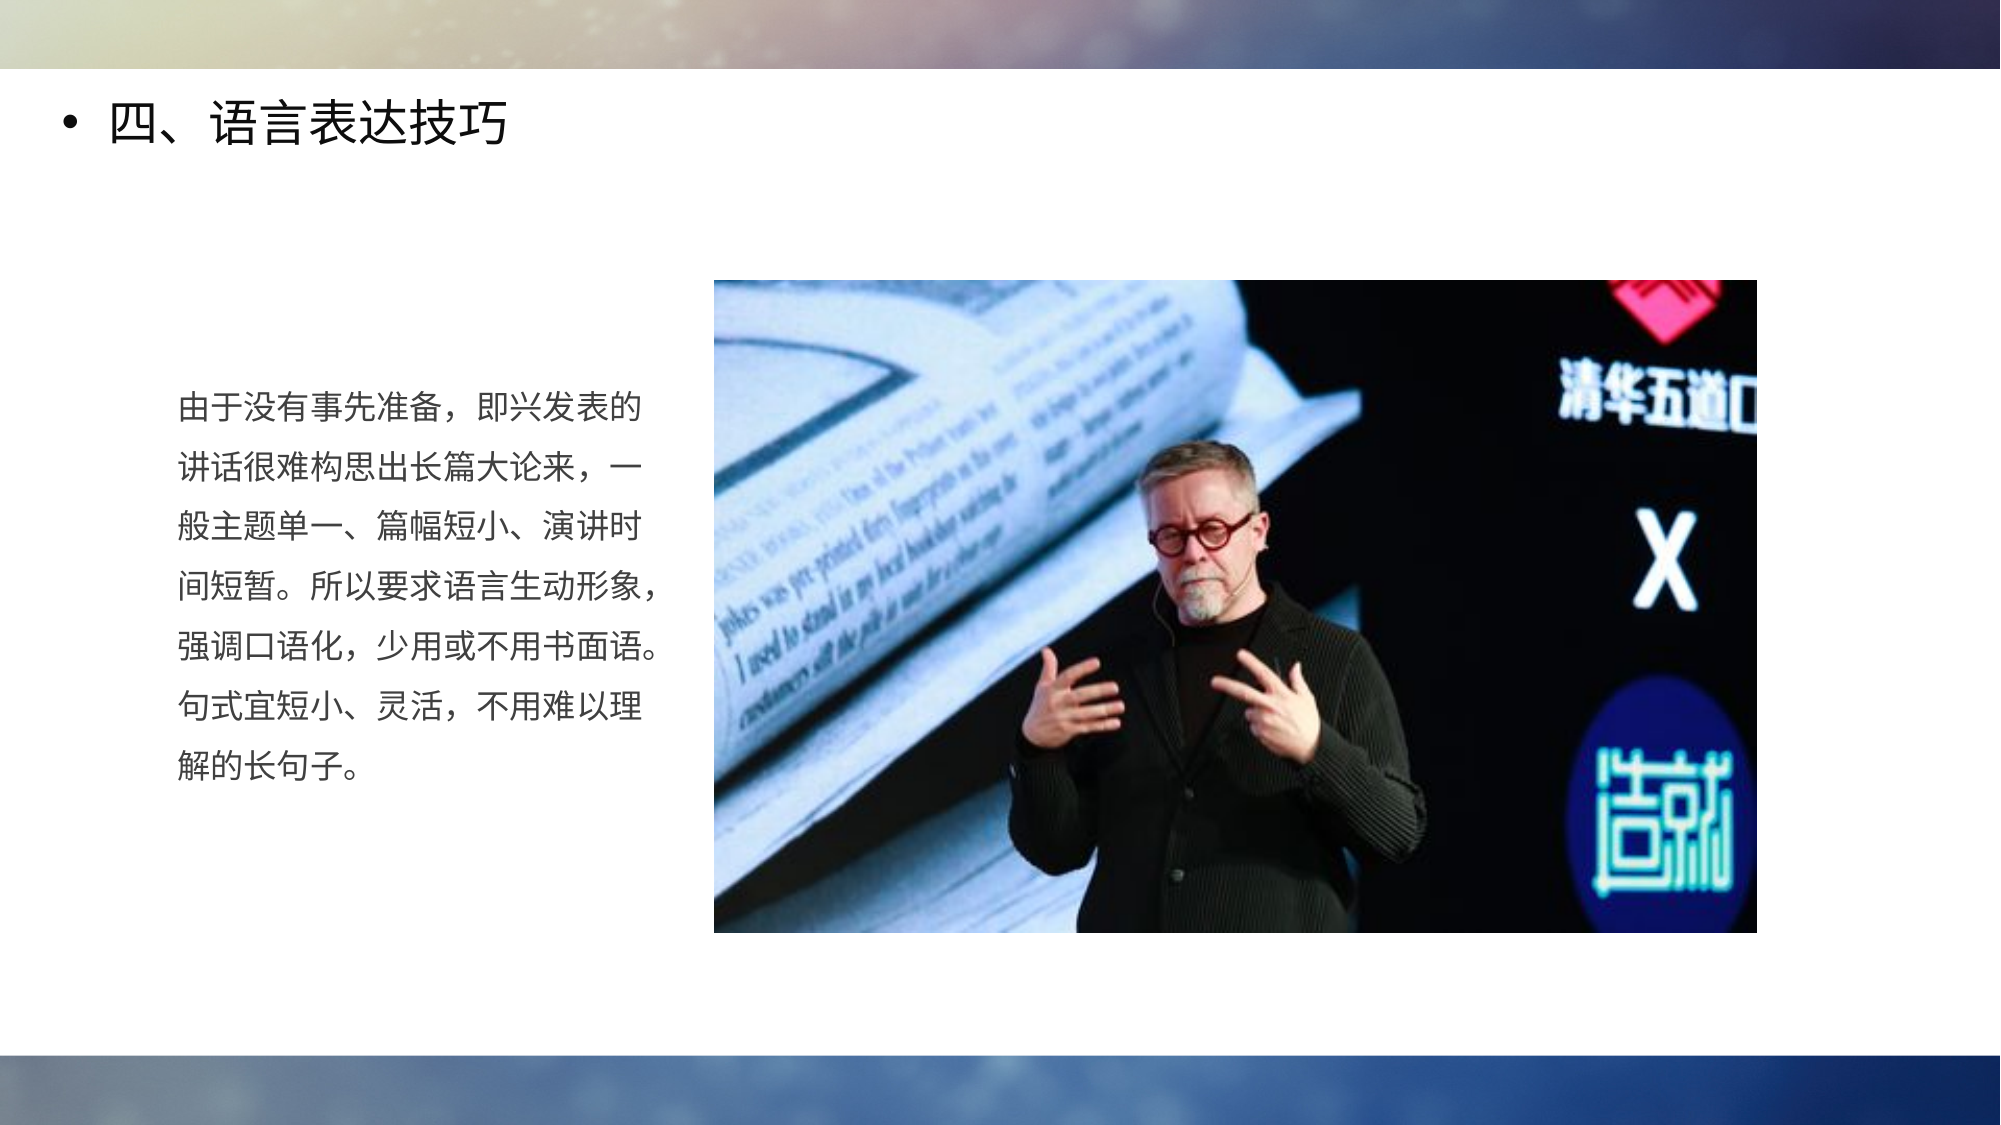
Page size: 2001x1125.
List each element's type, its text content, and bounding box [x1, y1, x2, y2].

text_box 四、语言表达技巧 [46, 84, 794, 160]
picture [714, 280, 1757, 933]
picture [0, 1056, 2000, 1125]
text_box 由于没有事先准备，即兴发表的讲话很难构思出长篇大论来，一般主题单一、篇幅短小、演讲时间短暂。所以要求语言生动形象，强调口语化，少用或不用书面语。句式宜短小、灵活，不用难以理解的长句子。 [162, 358, 678, 793]
picture [0, 0, 2000, 69]
